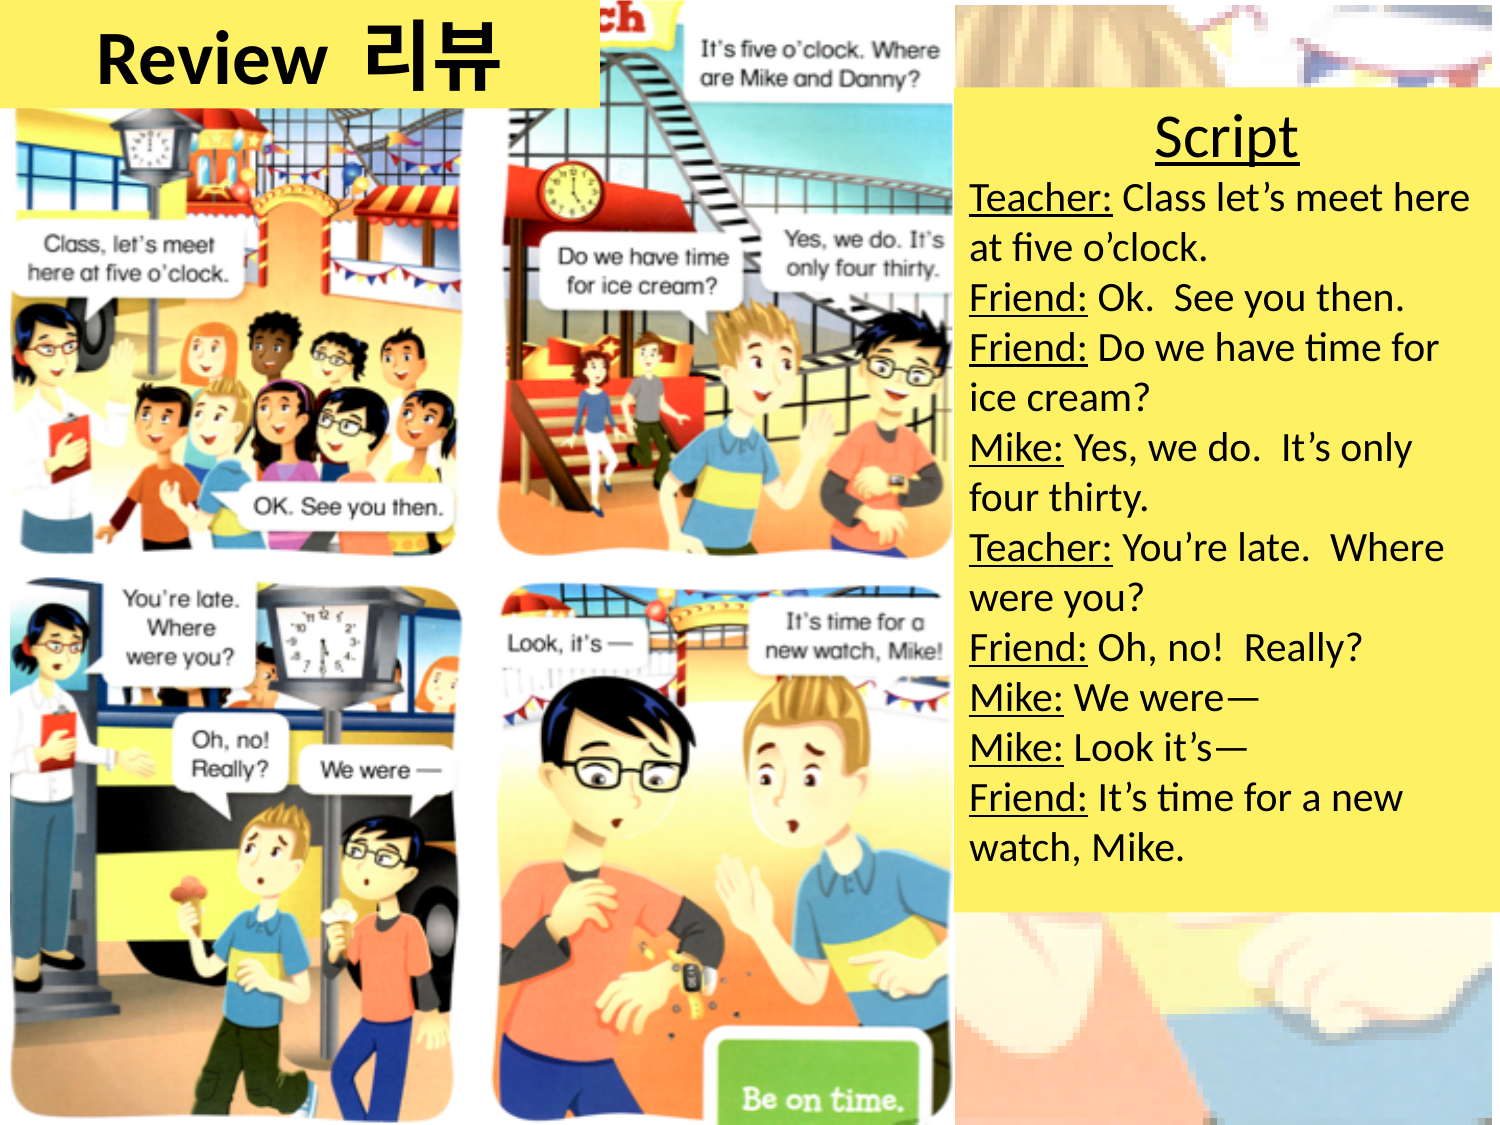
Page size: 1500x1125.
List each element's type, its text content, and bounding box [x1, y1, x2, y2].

picture [10, 0, 1500, 1125]
text_box Review 리뷰 [0, 0, 7, 109]
